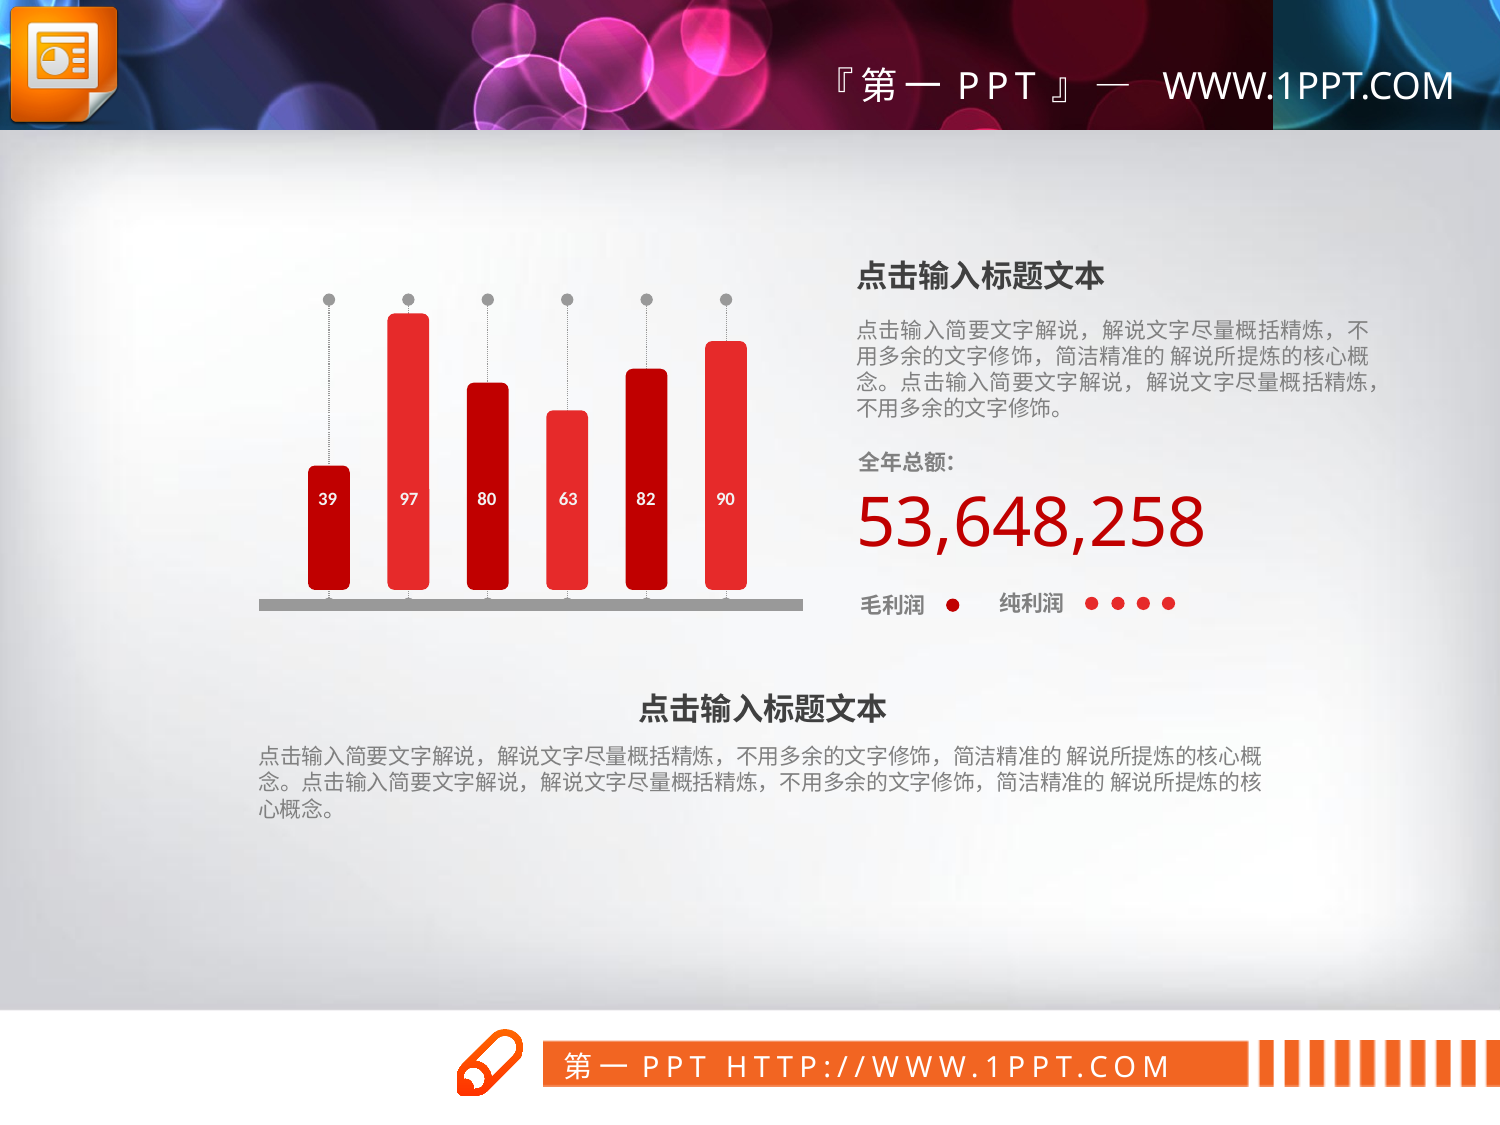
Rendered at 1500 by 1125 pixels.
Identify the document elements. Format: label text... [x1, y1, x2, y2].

text_box [1136, 596, 1150, 611]
text_box 纯利润 [999, 590, 1078, 617]
text_box 点击输入简要文字解说，解说文字尽量概括精炼，不用多余的文字修饰，简洁精准的 解说所提炼的核心概念。点击输入简要文字解说，解说文字尽量概括精炼，不用多余的文字修饰。 [856, 316, 1370, 422]
text_box 53,648,258 [856, 477, 1255, 561]
picture [543, 1040, 1500, 1087]
text_box 点击输入简要文字解说，解说文字尽量概括精炼，不用多余的文字修饰，简洁精准的 解说所提炼的核心概念。点击输入简要文字解说，解说文字尽量概括精炼，不用多余的文字修饰，简洁精准的 解说所提炼的核心概念。 [258, 742, 1264, 822]
text_box 毛利润 [860, 592, 939, 619]
text_box 全年总额： [859, 448, 1037, 476]
text_box [1161, 596, 1176, 611]
text_box 点击输入标题文本 [638, 689, 892, 727]
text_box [317, 486, 736, 510]
text_box [1111, 596, 1125, 611]
text_box 点击输入标题文本 [856, 256, 1110, 295]
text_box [258, 299, 804, 606]
picture [0, 0, 1500, 1012]
text_box [1085, 596, 1099, 611]
text_box [946, 598, 960, 612]
